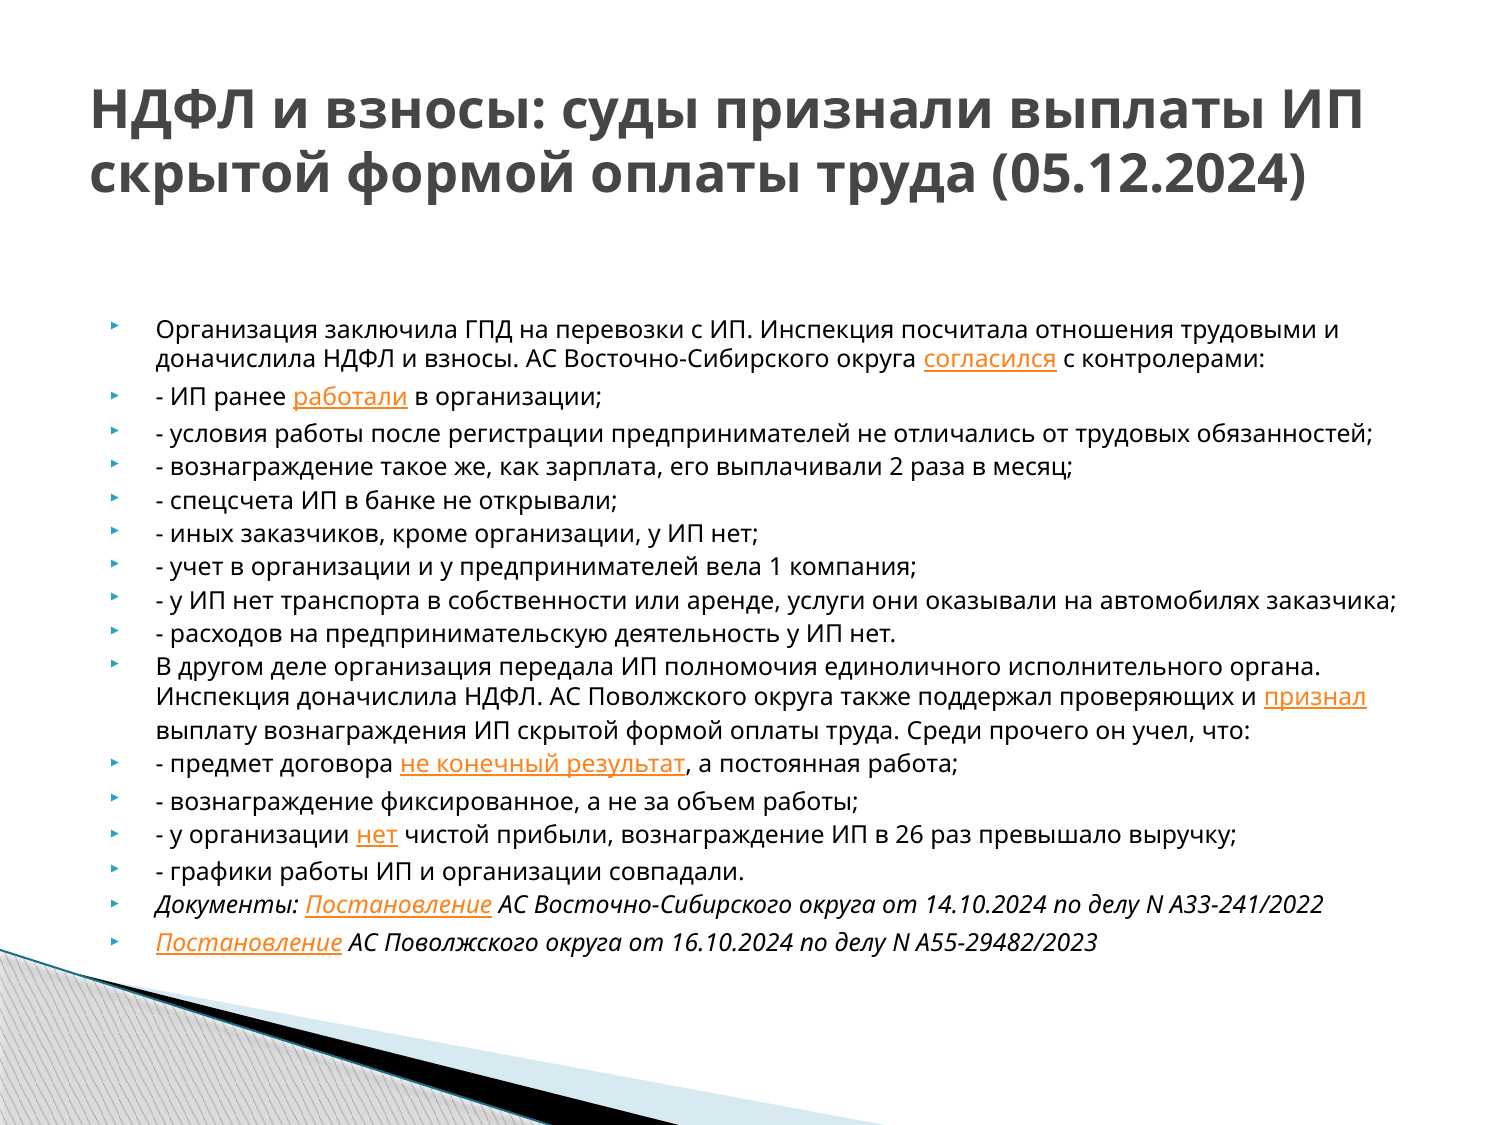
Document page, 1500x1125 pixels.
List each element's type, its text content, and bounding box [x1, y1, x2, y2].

title НДФЛ и взносы: суды признали выплаты ИП скрытой формой оплаты труда (05.12.2024) [75, 45, 1425, 233]
list Организация заключила ГПД на перевозки с ИП. Инспекция посчитала отношения трудовыми и доначислила НДФЛ и взносы. АС Восточно-Сибирского округа согласился с контролерами: - ИП ранее работали в организации; - условия работы после регистрации предпринимателей не отличались от трудовых обязанностей; - вознаграждение такое же, как зарплата, его выплачивали 2 раза в месяц; - спецсчета ИП в банке не открывали; - иных заказчиков, кроме организации, у ИП нет; - учет в организации и у предпринимателей вела 1 компания; - у ИП нет транспорта в собственности или аренде, услуги они оказывали на автомобилях заказчика; - расходов на предпринимательскую деятельность у ИП нет. В другом деле организация передала ИП полномочия единоличного исполнительного органа. Инспекция доначислила НДФЛ. АС Поволжского округа также поддержал проверяющих и признал выплату вознаграждения ИП скрытой формой оплаты труда. Среди прочего он учел, что: - предмет договора не конечный результат, а постоянная работа; - вознаграждение фиксированное, а не за объем работы; - у организации нет чистой прибыли, вознаграждение ИП в 26 раз превышало выручку; - графики работы ИП и организации совпадали. Документы: Постановление АС Восточно-Сибирского округа от 14.10.2024 по делу N А33-241/2022 Постановление АС Поволжского округа от 16.10.2024 по делу N А55-29482/2023 [75, 243, 1425, 986]
